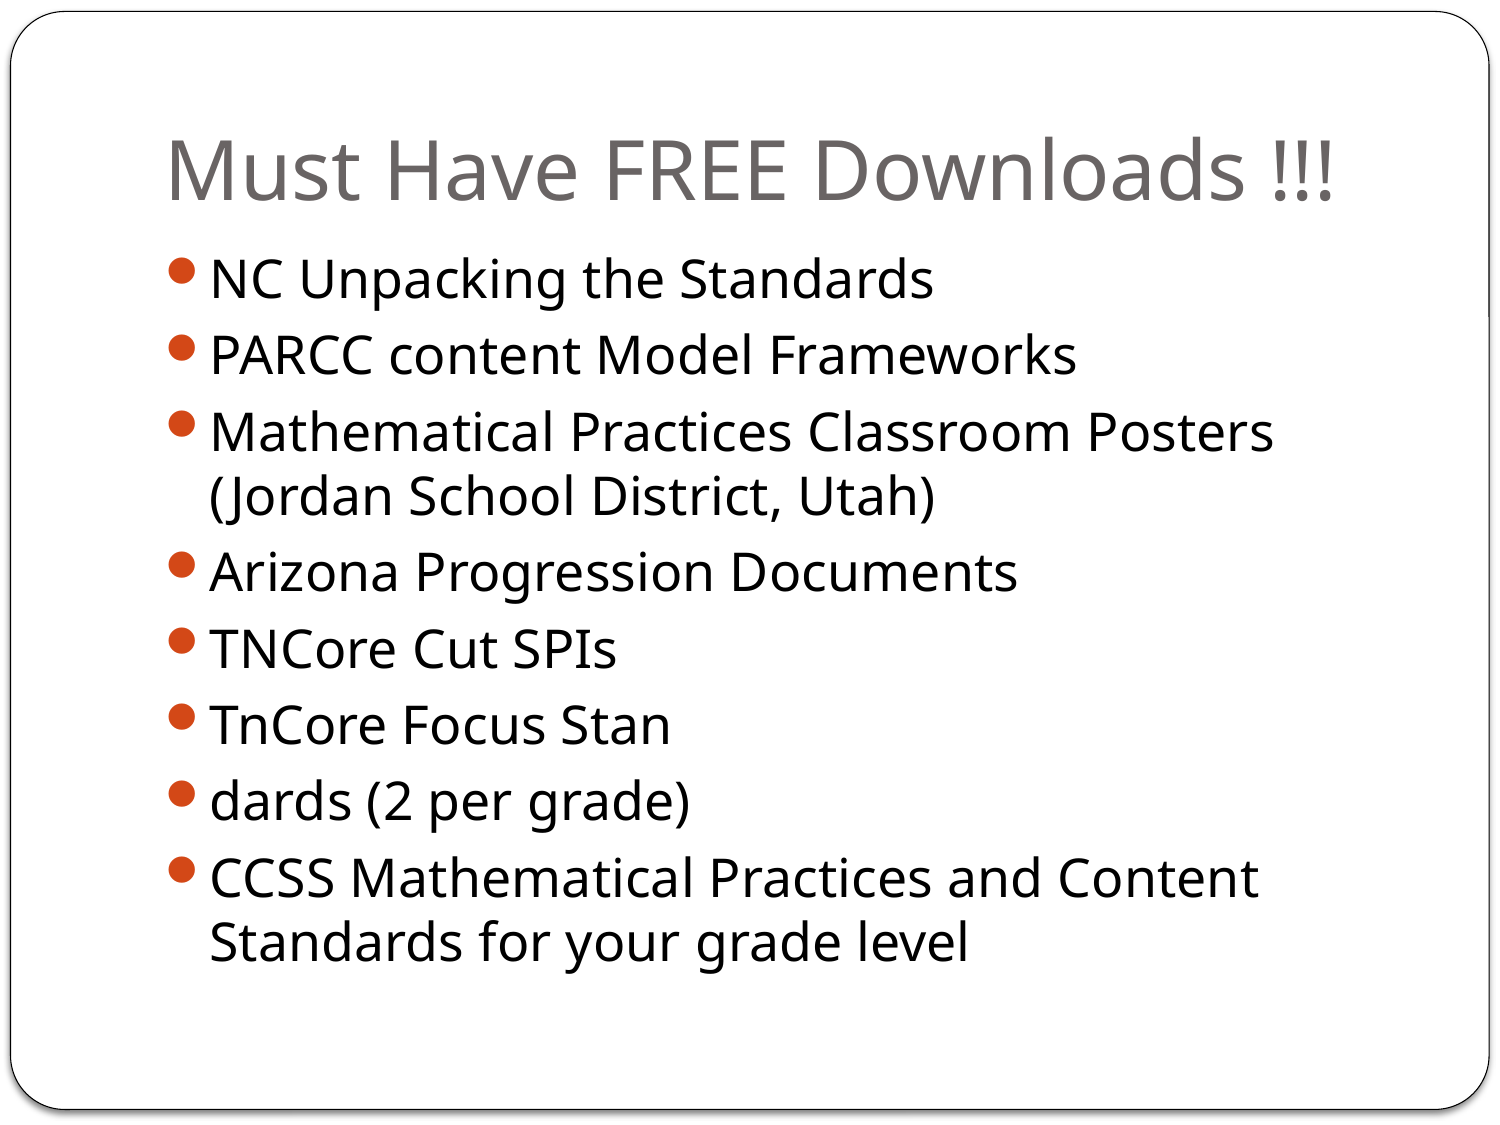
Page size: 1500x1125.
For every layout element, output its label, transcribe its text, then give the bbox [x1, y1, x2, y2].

list NC Unpacking the Standards PARCC content Model Frameworks Mathematical Practices Classroom Posters (Jordan School District, Utah) Arizona Progression Documents TNCore Cut SPIs TnCore Focus Stan dards (2 per grade) CCSS Mathematical Practices and Content Standards for your grade level [150, 237, 1425, 988]
title Must Have FREE Downloads !!! [150, 45, 1425, 233]
